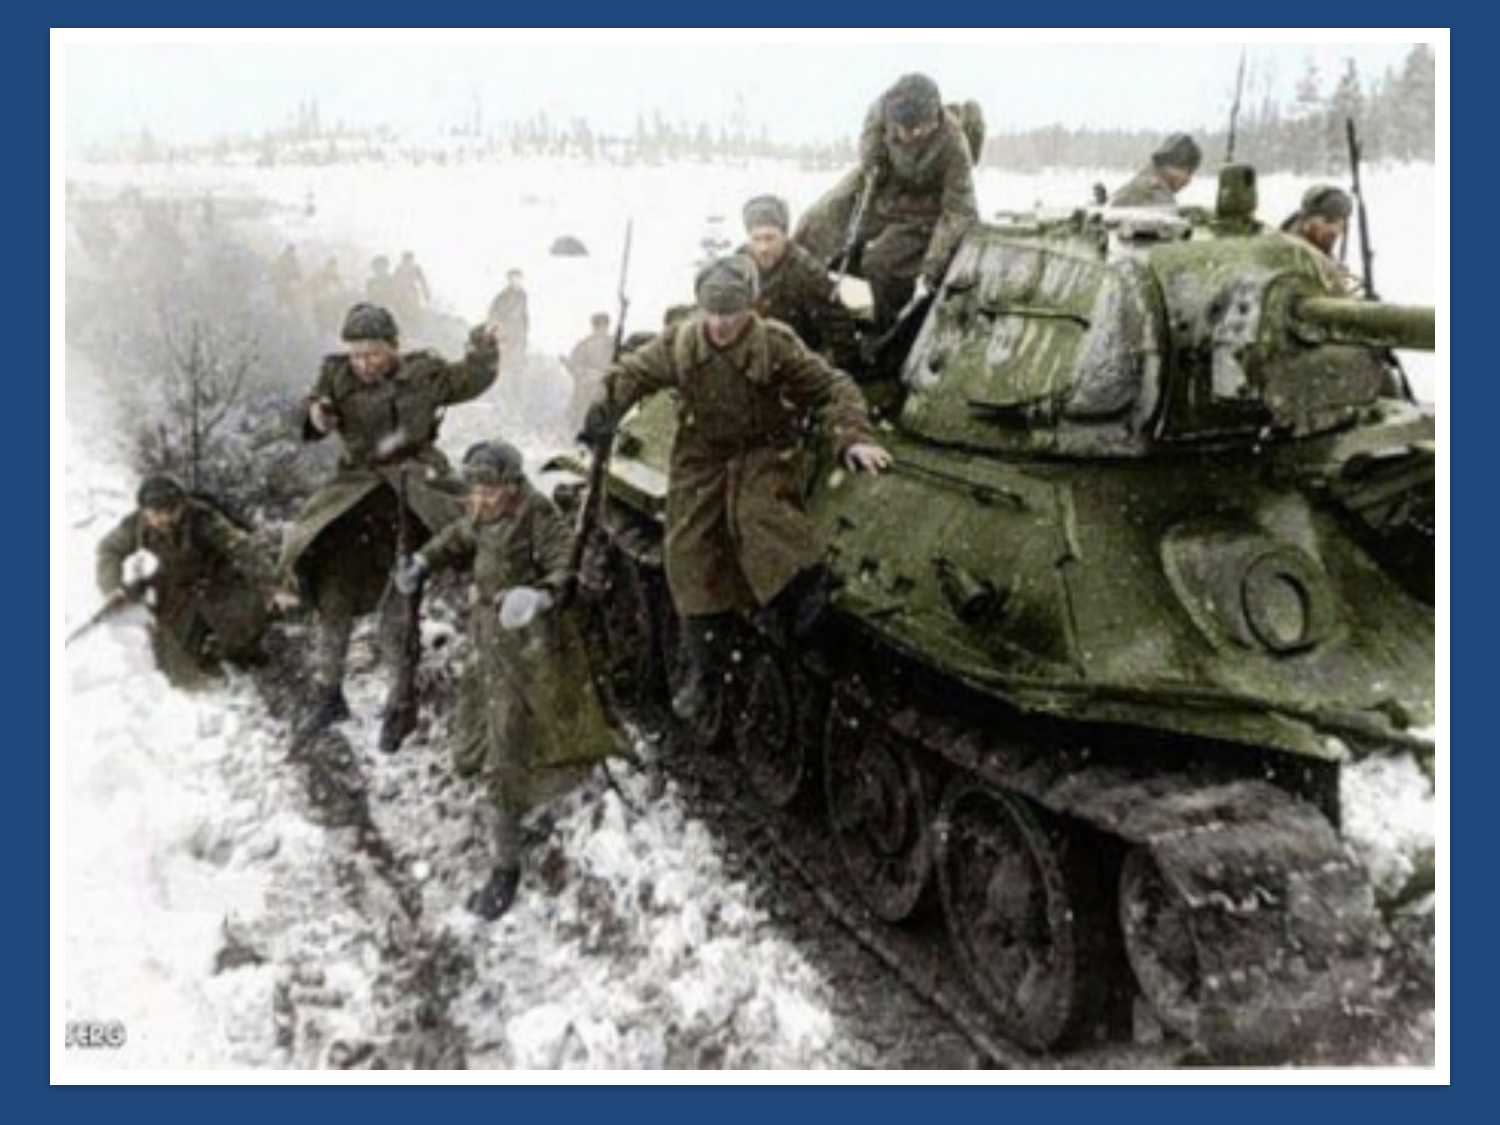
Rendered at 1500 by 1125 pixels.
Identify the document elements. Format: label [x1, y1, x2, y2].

picture [64, 42, 1436, 1071]
